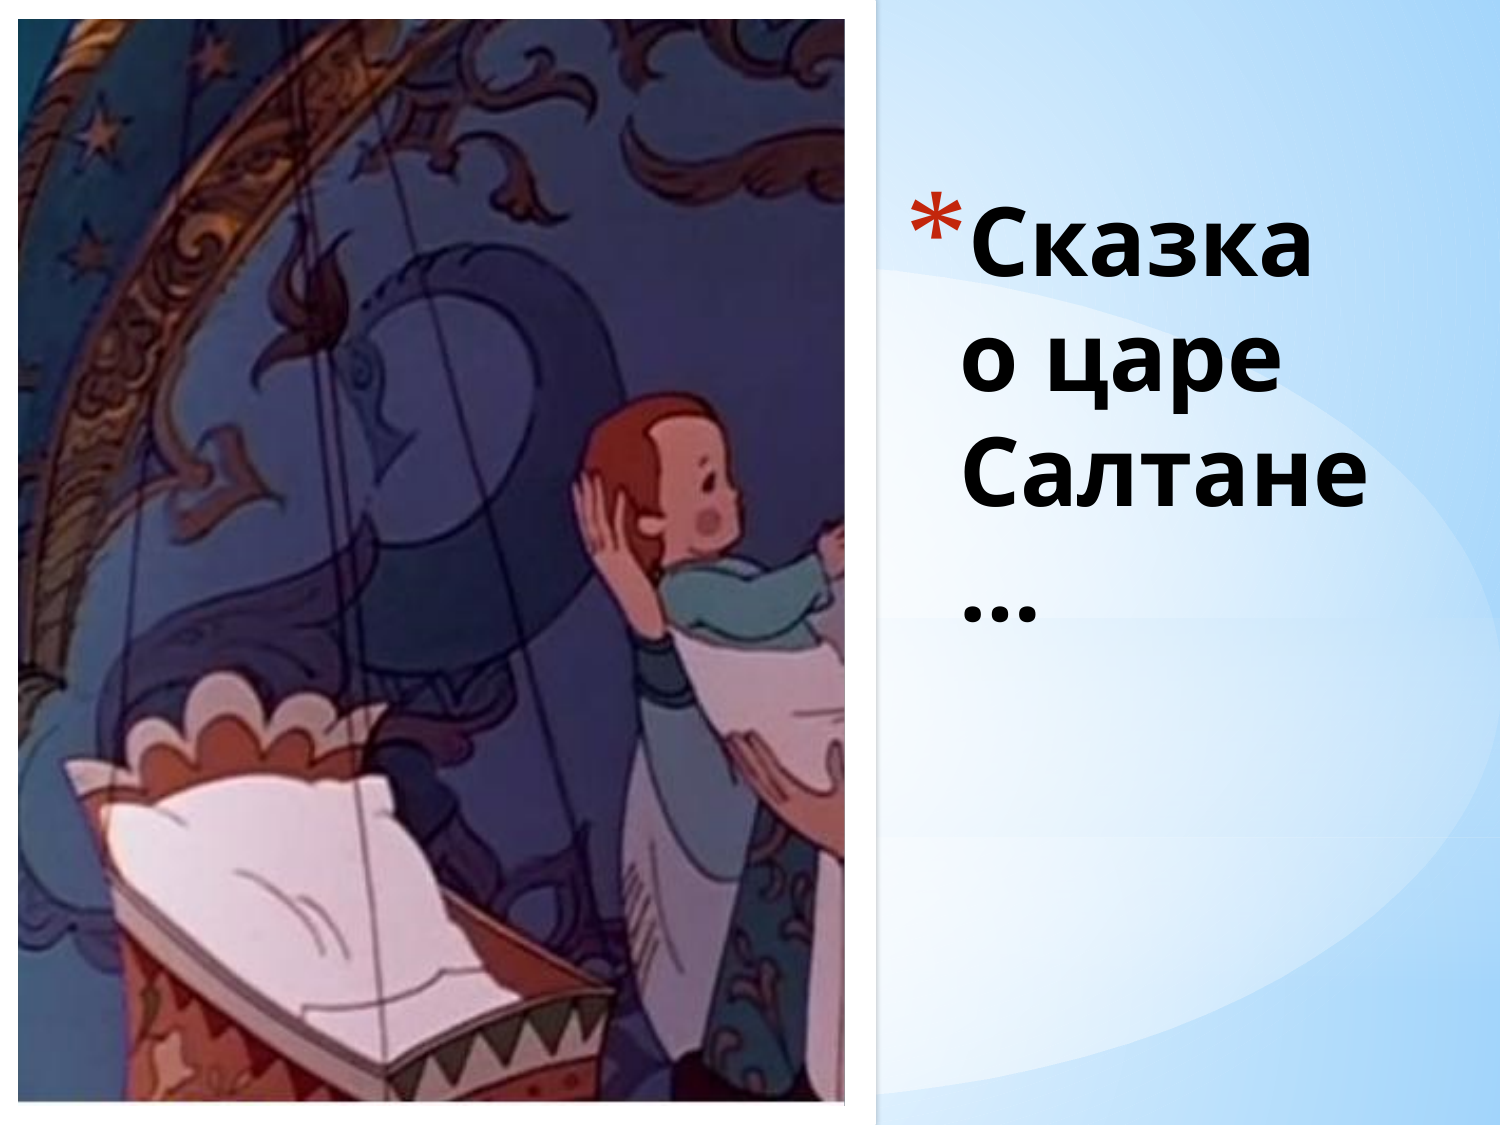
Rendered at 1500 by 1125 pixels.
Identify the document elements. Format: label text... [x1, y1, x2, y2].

title Сказка о царе Салтане… [891, 172, 1412, 1047]
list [17, 18, 845, 1107]
